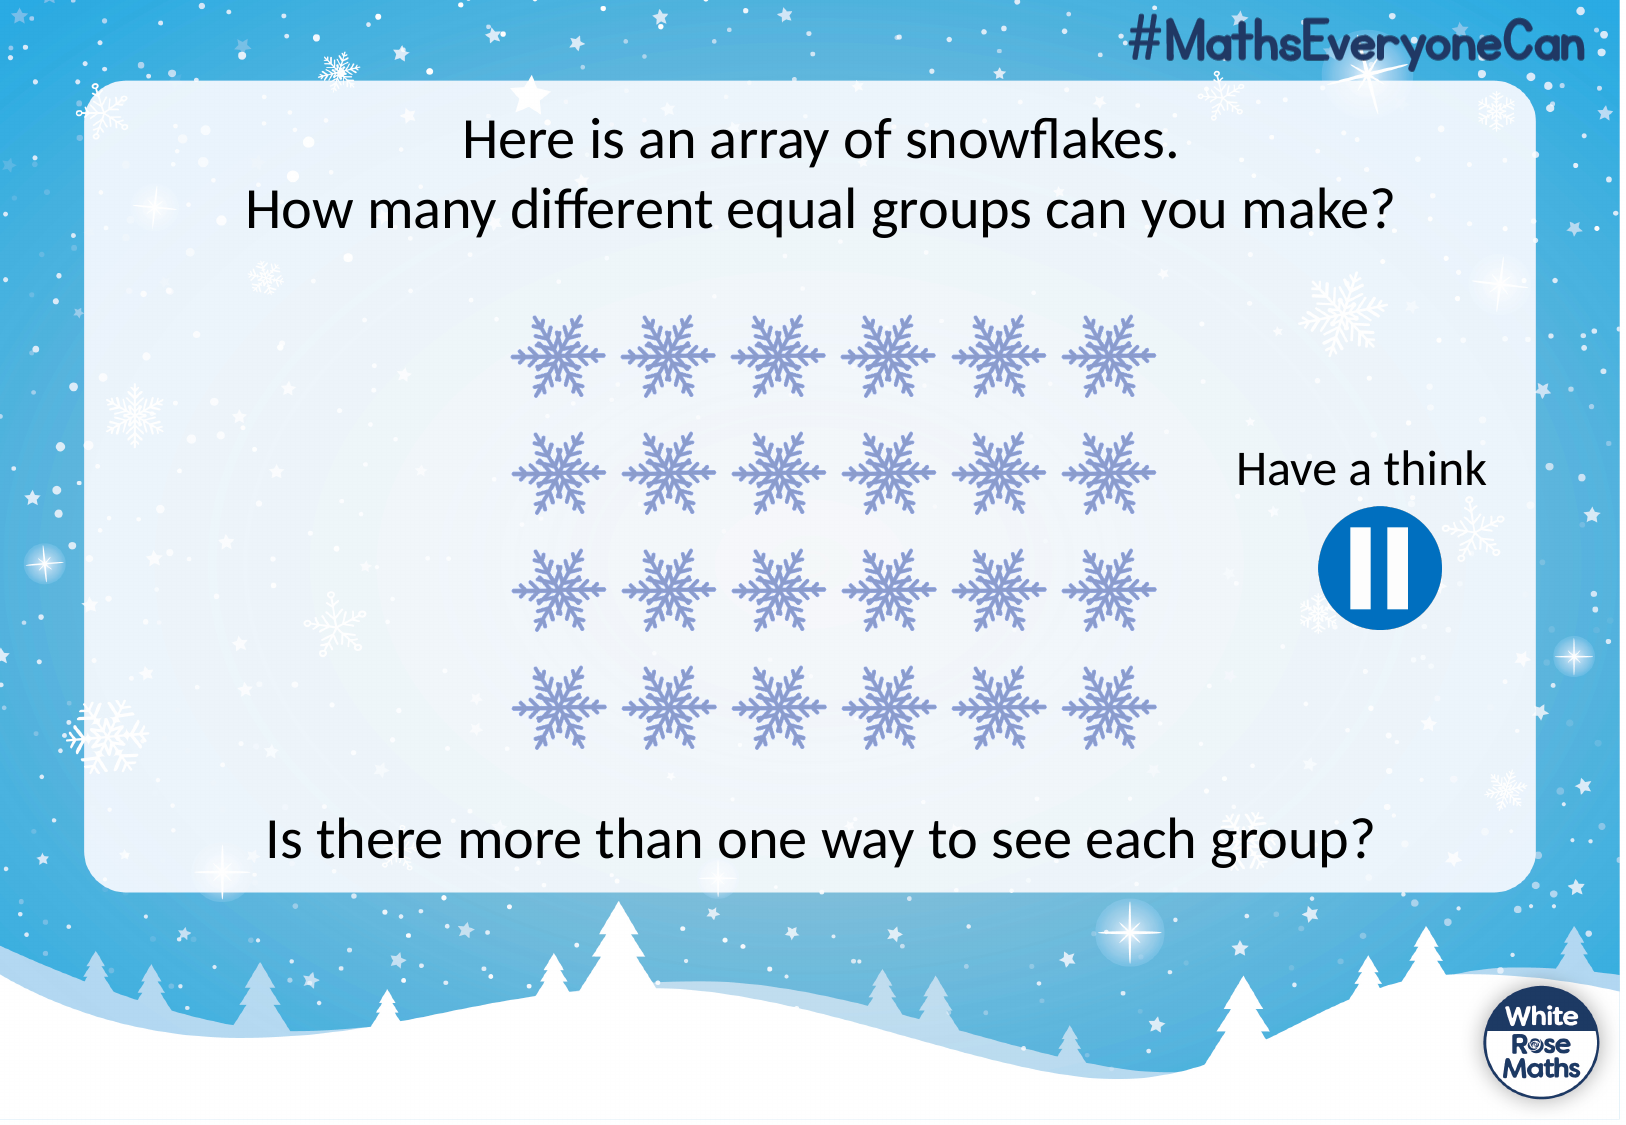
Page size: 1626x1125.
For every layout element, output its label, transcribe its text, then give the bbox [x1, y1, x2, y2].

picture [0, 0, 1626, 1125]
text_box Here is an array of snowflakes. How many different equal groups can you make? Is there more than one way to see each group? [221, 93, 1422, 948]
text_box Have a think [1221, 428, 1565, 503]
